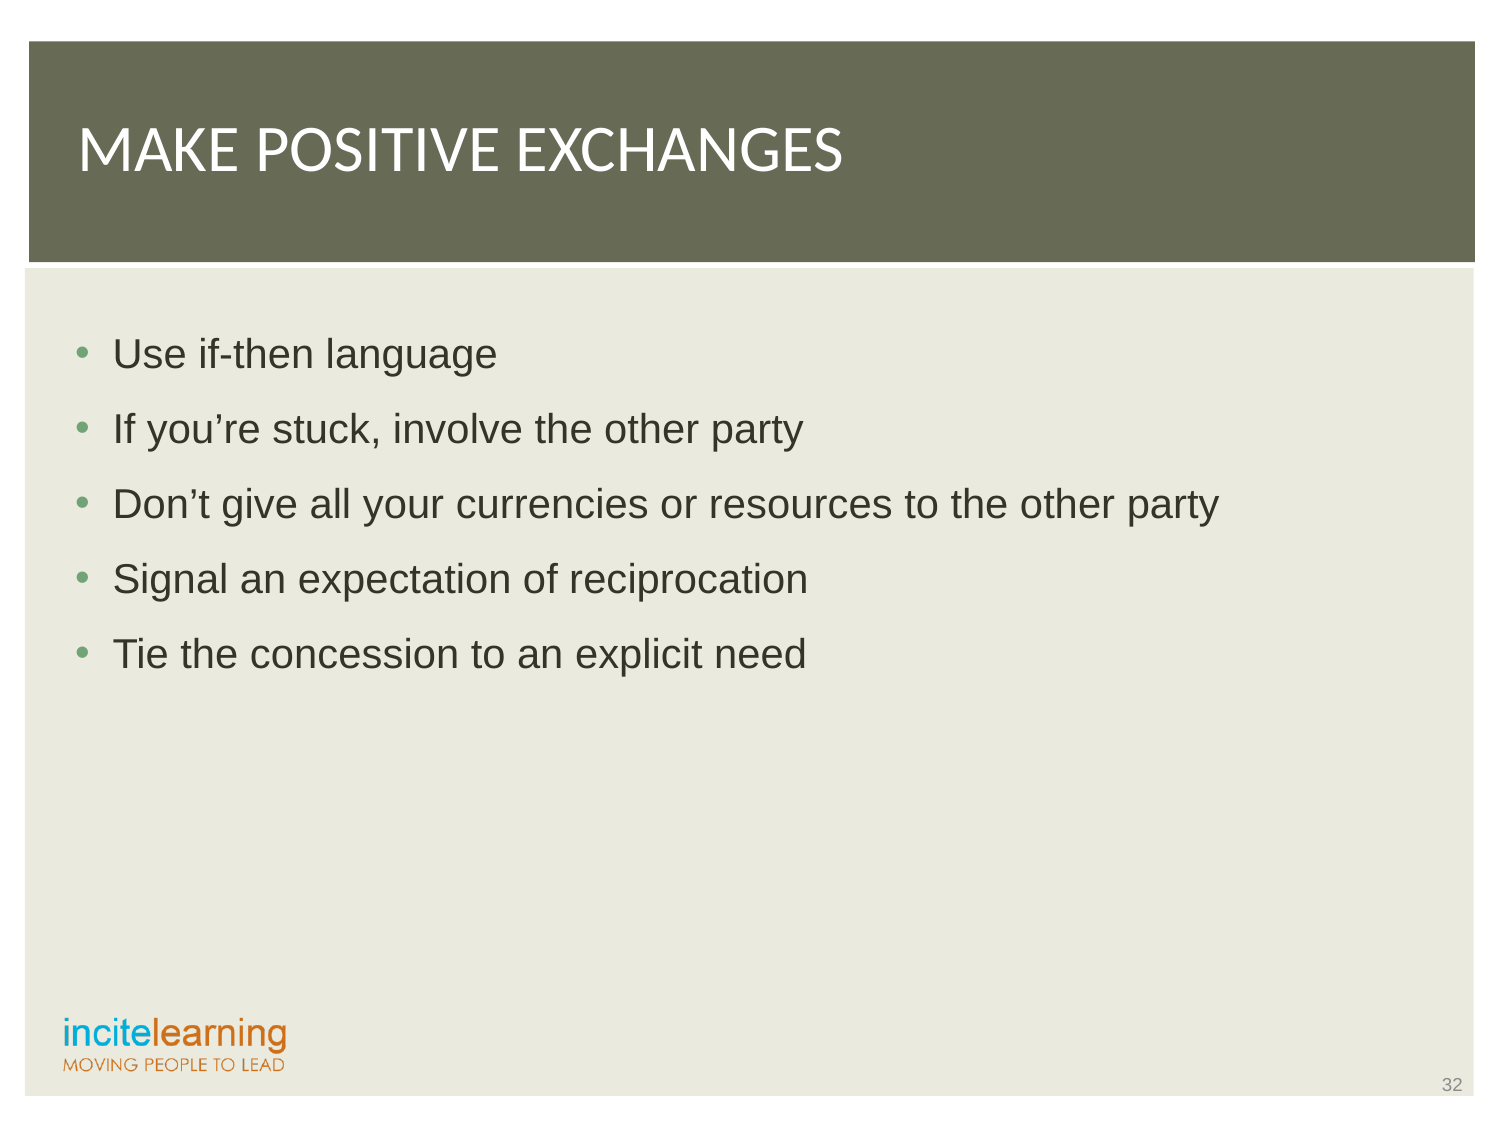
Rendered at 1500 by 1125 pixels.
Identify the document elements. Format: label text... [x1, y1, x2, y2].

list Use if-then language If you’re stuck, involve the other party Don’t give all your currencies or resources to the other party Signal an expectation of reciprocation Tie the concession to an explicit need [75, 327, 1425, 789]
picture [62, 1012, 288, 1076]
title Make Positive Exchanges [62, 58, 1438, 232]
